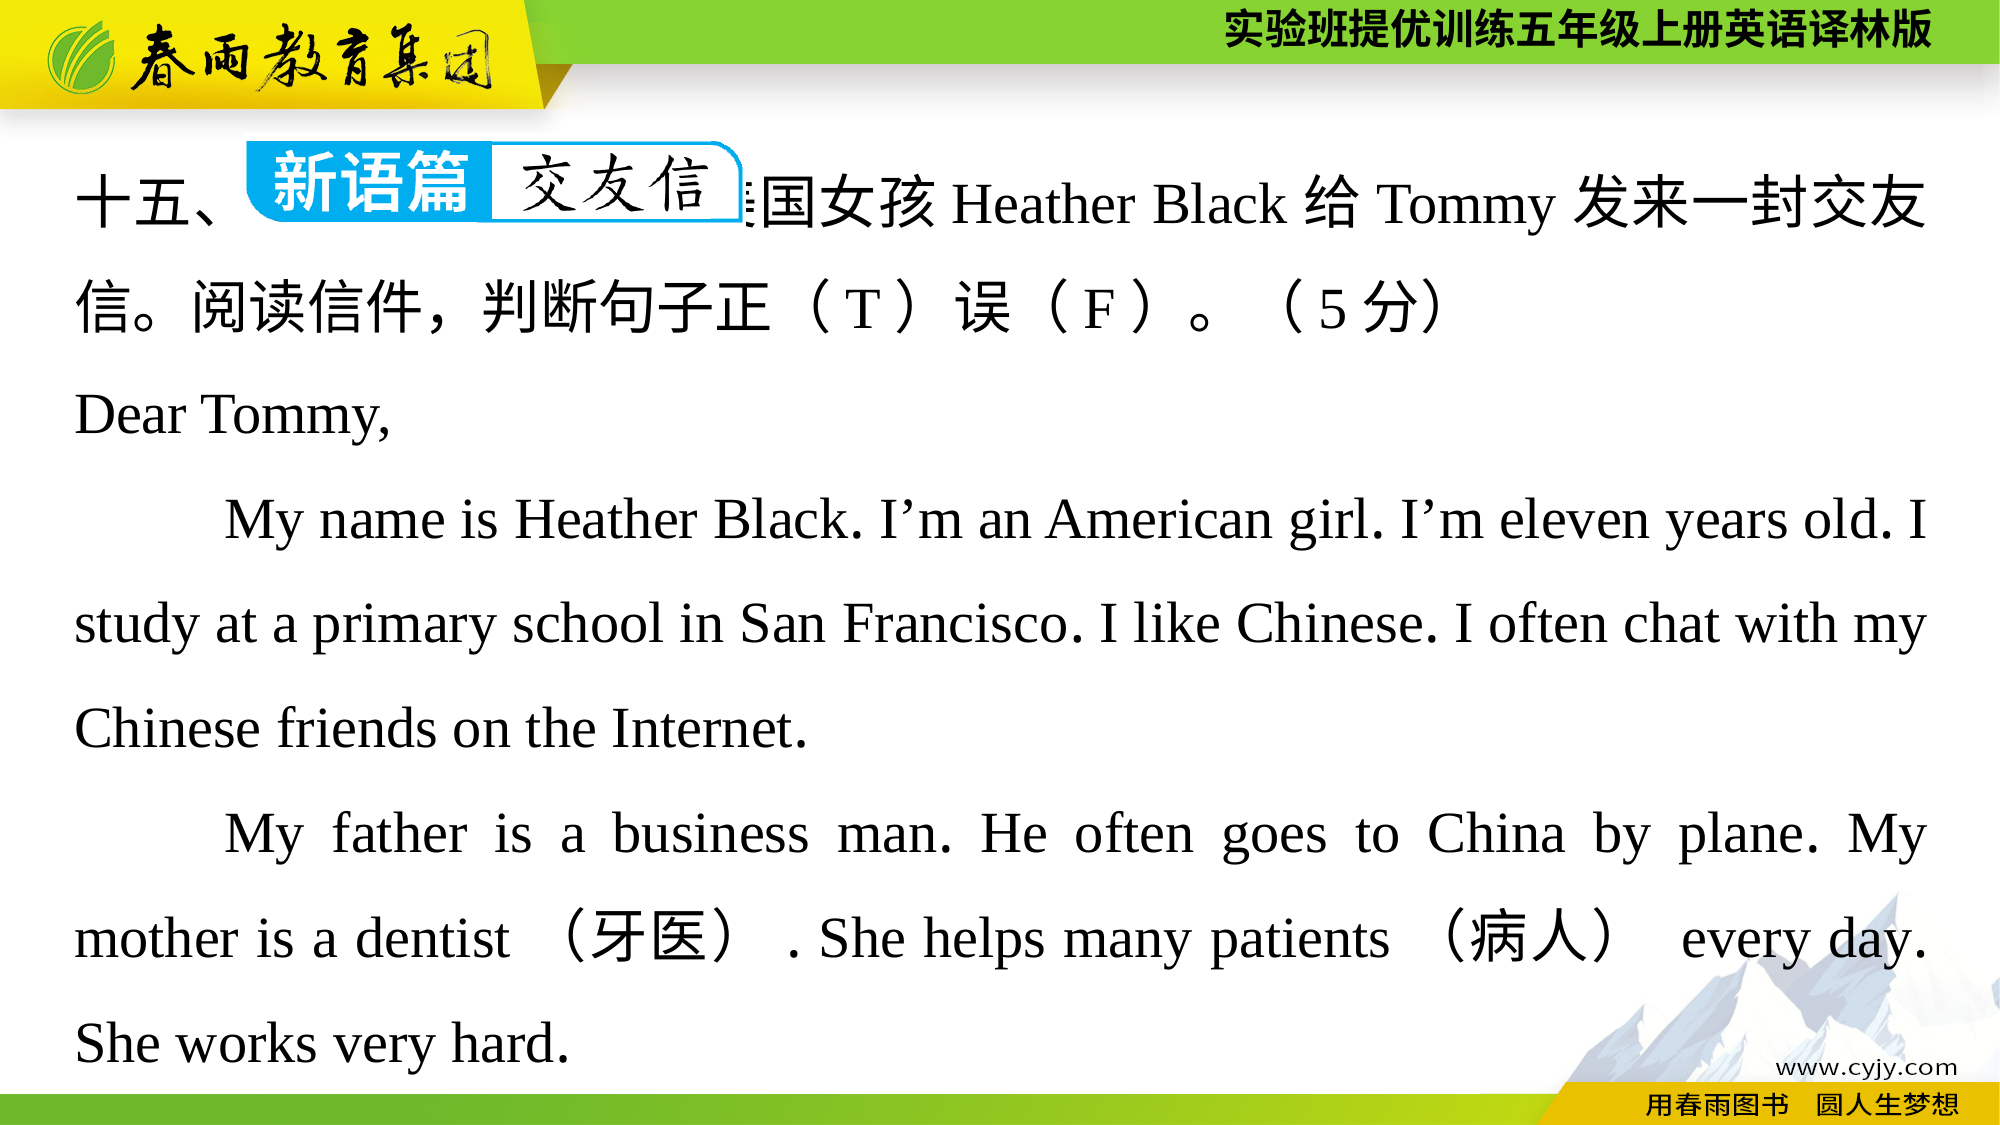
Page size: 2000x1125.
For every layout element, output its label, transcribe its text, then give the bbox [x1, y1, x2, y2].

list 十五、 美国女孩Heather Black给Tommy发来一封交友信。阅读信件，判断句子正（T）误（F）。（5分） Dear Tommy, My name is Heather Black. I’m an American girl. I’m eleven years old. I study at a primary school in San Francisco. I like Chinese. I often chat with my Chinese friends on the Internet. My father is a business man. He often goes to China by plane. My mother is a dentist（牙医）. She helps many patients（病人） every day. She works very hard. [59, 122, 1944, 1092]
picture [0, 0, 2000, 1125]
